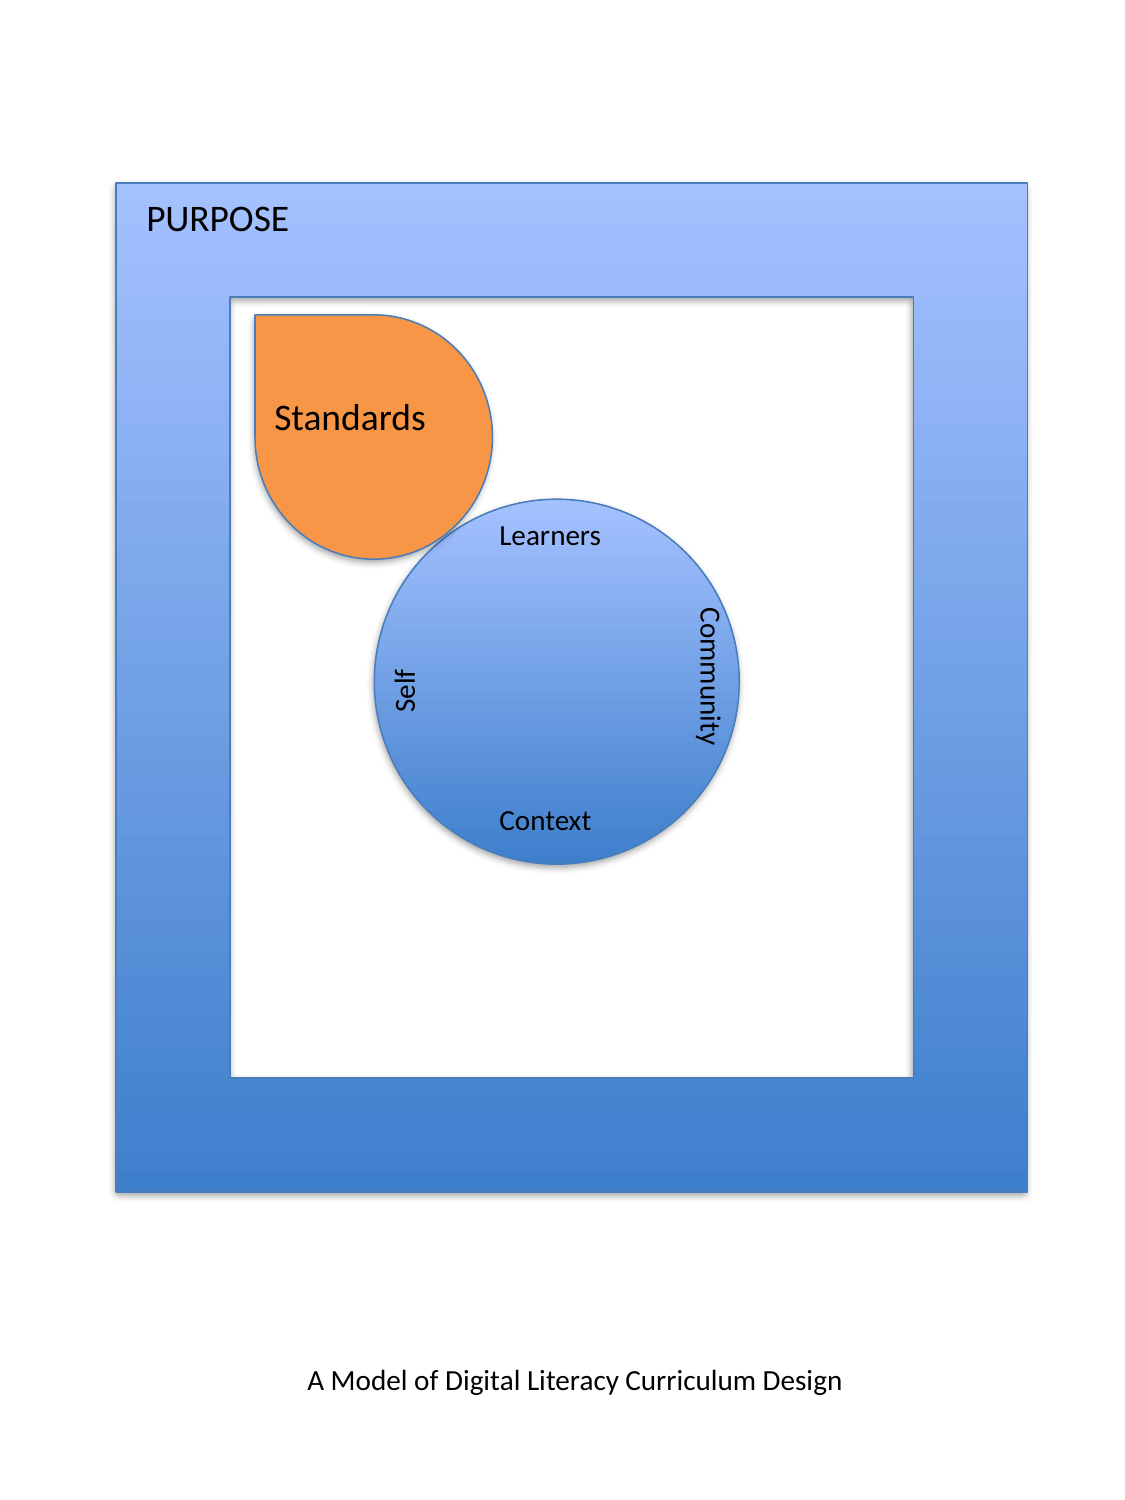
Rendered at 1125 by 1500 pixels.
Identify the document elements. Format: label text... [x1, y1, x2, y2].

text_box Standards [259, 385, 479, 446]
text_box Community [687, 592, 738, 761]
text_box [379, 513, 722, 865]
title A Model of Digital Literacy Curriculum Design [96, 1338, 1054, 1420]
text_box [115, 182, 1028, 1193]
text_box [373, 641, 378, 722]
text_box Learners [484, 509, 653, 559]
text_box [495, 498, 619, 509]
text_box Context [484, 793, 653, 844]
text_box Self [378, 559, 429, 728]
text_box [254, 314, 494, 560]
text_box PURPOSE [131, 186, 351, 247]
